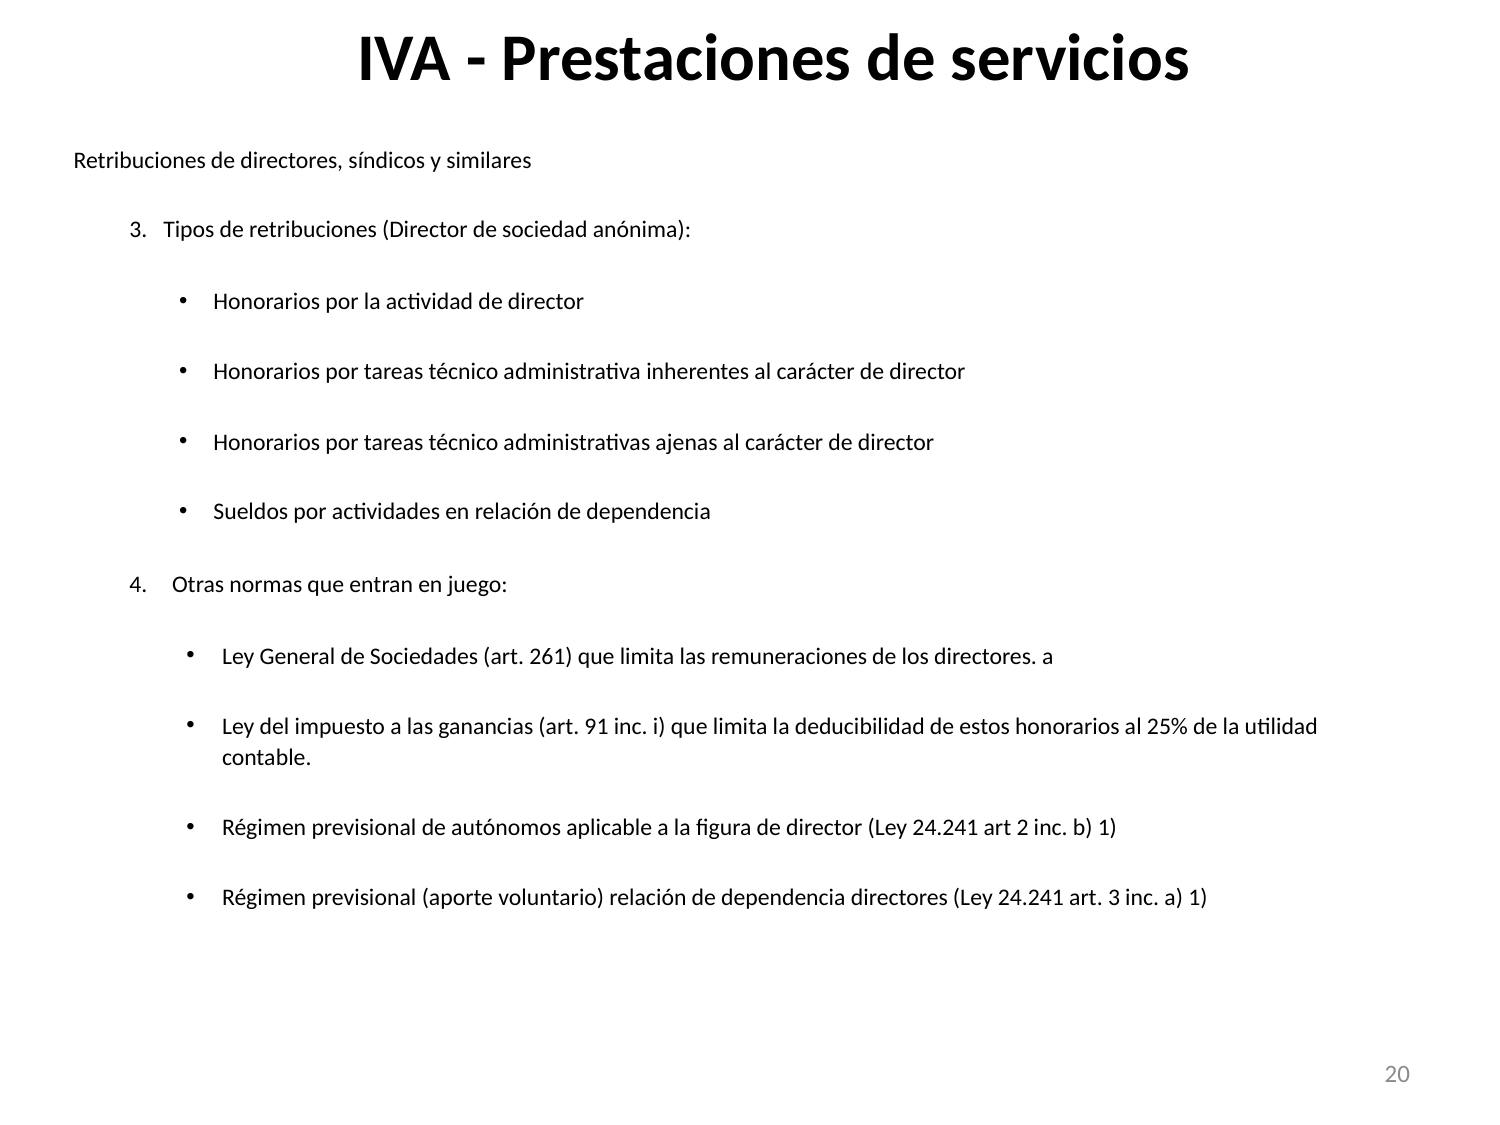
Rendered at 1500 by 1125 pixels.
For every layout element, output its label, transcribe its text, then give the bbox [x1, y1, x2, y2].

title IVA - Prestaciones de servicios [136, 0, 1412, 148]
slide_number 20 [1074, 1042, 1425, 1103]
list Retribuciones de directores, síndicos y similares Tipos de retribuciones (Director de sociedad anónima): Honorarios por la actividad de director Honorarios por tareas técnico administrativa inherentes al carácter de director Honorarios por tareas técnico administrativas ajenas al carácter de director Sueldos por actividades en relación de dependencia Otras normas que entran en juego: Ley General de Sociedades (art. 261) que limita las remuneraciones de los directores. a Ley del impuesto a las ganancias (art. 91 inc. i) que limita la deducibilidad de estos honorarios al 25% de la utilidad contable. Régimen previsional de autónomos aplicable a la figura de director (Ley 24.241 art 2 inc. b) 1) Régimen previsional (aporte voluntario) relación de dependencia directores (Ley 24.241 art. 3 inc. a) 1) [58, 137, 1406, 935]
